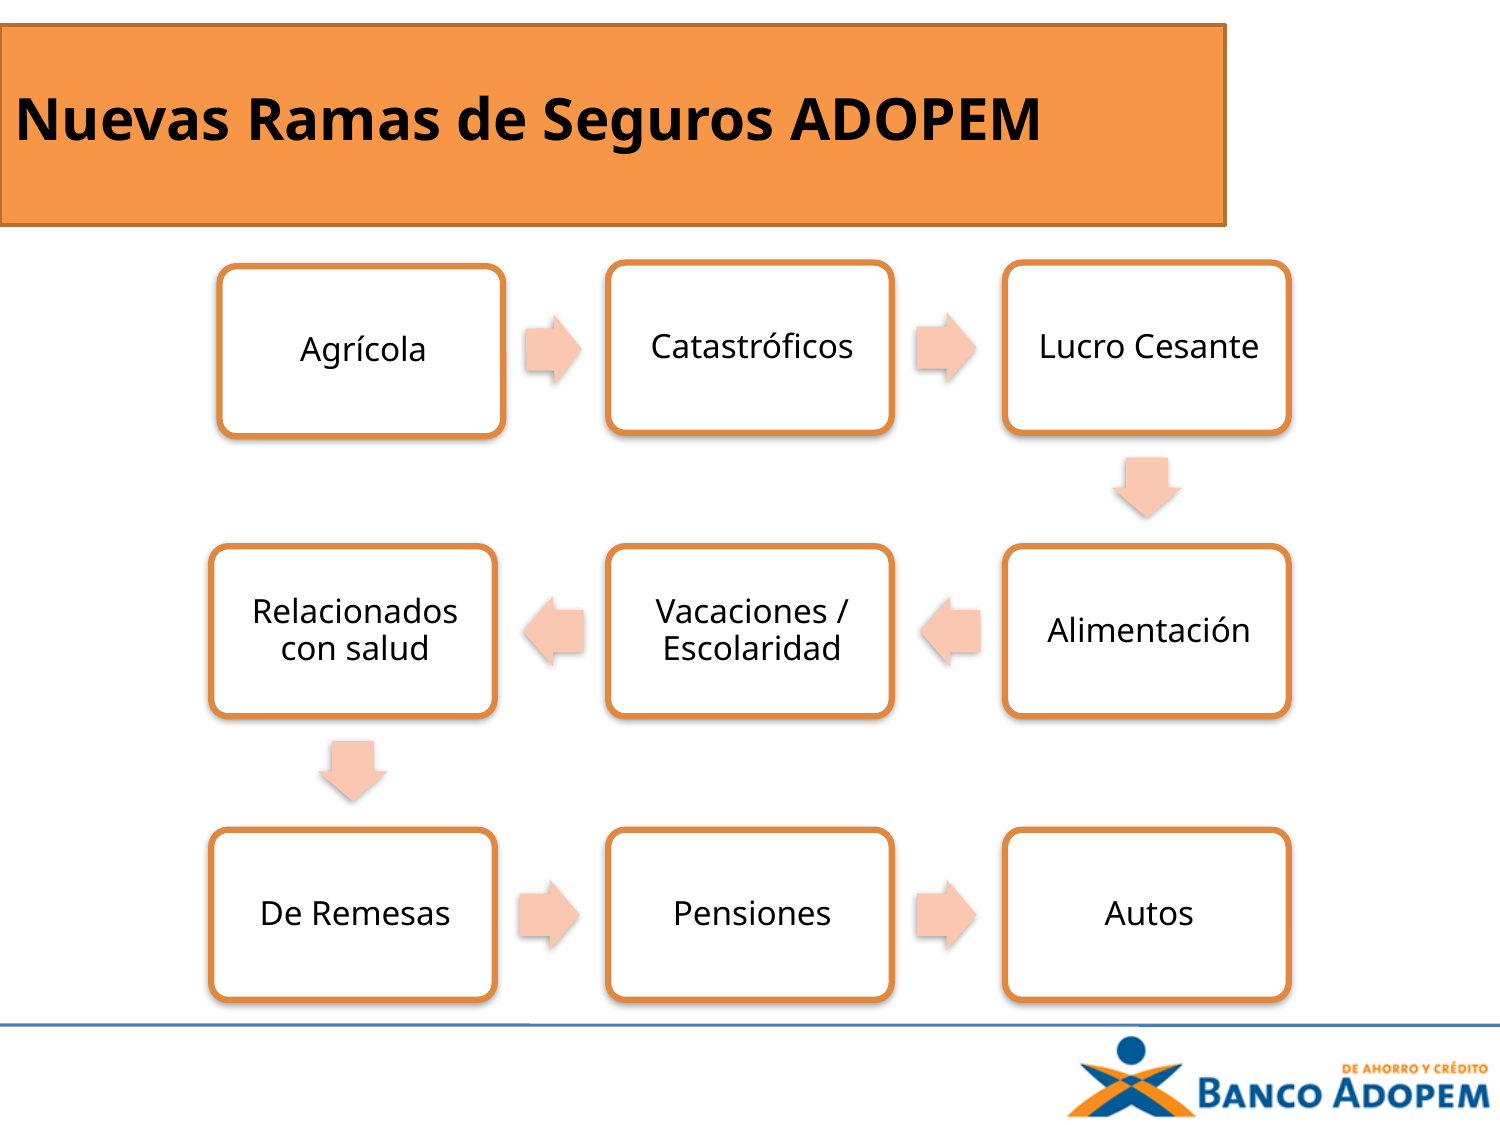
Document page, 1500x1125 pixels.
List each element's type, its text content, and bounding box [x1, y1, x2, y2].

text_box Nuevas Ramas de Seguros ADOPEM [0, 75, 1238, 160]
text_box [0, 160, 1227, 227]
text_box [0, 23, 1227, 75]
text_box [24, 262, 1476, 1001]
picture [1044, 1027, 1500, 1125]
